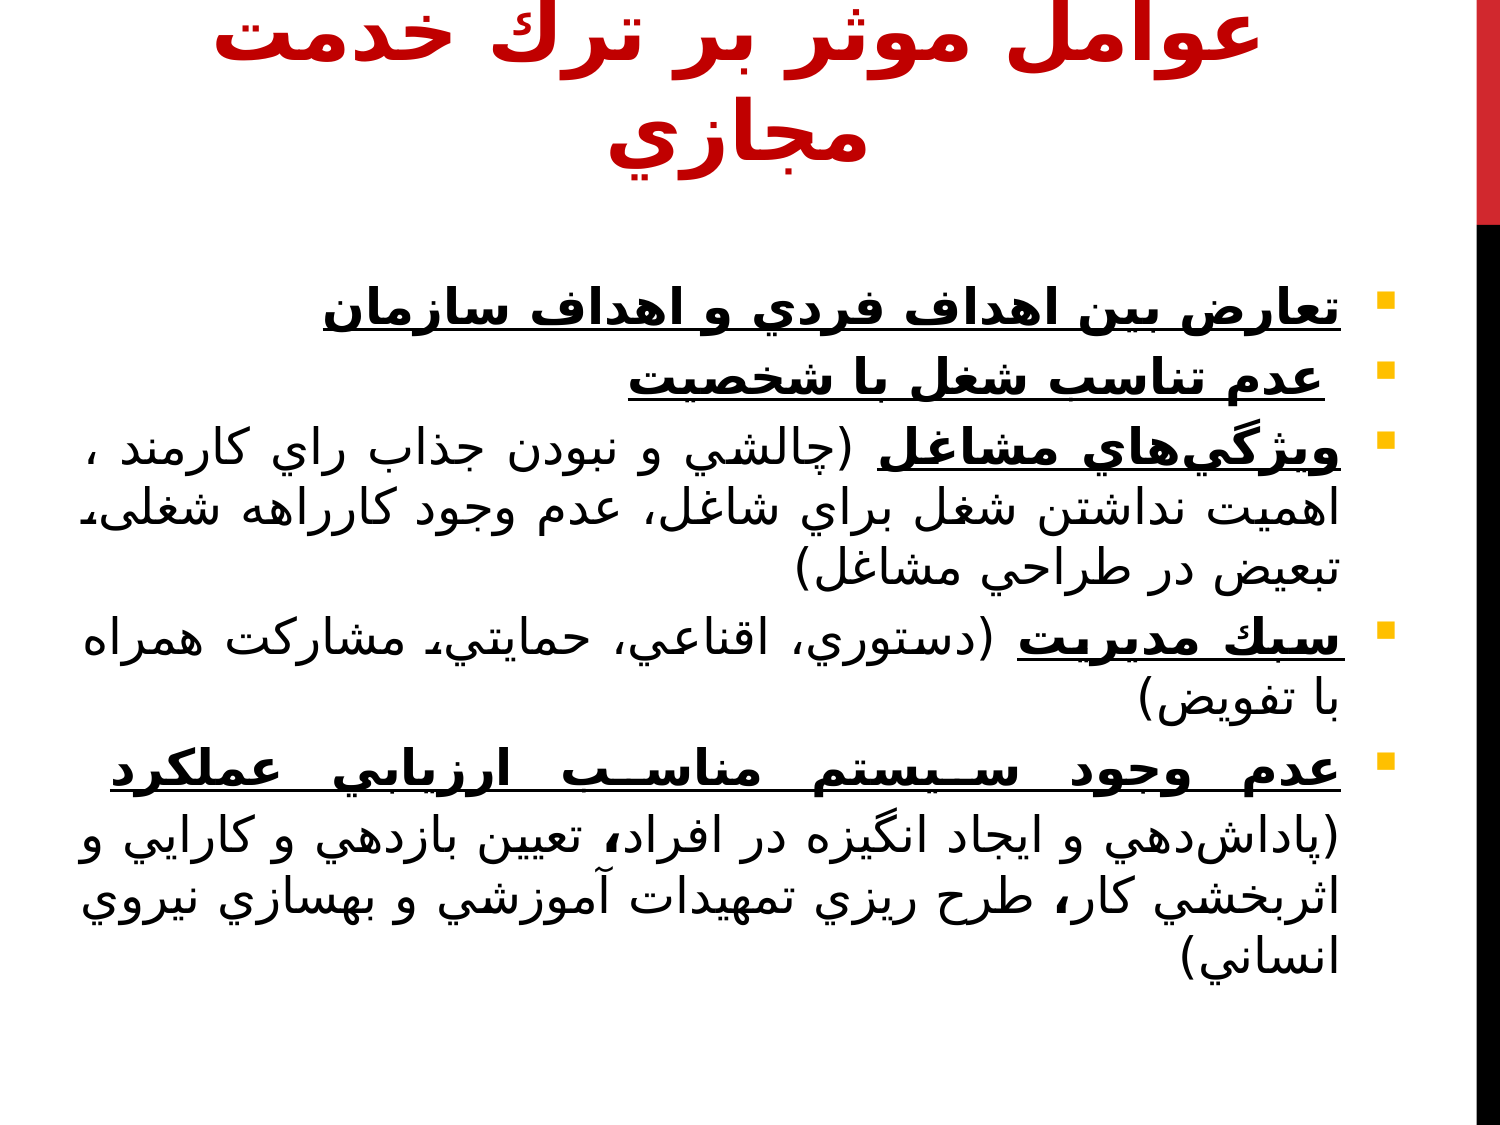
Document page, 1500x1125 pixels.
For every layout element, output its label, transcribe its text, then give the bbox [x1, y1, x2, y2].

text_box تعارض بين اهداف فردي و اهداف سازمان عدم تناسب شغل با شخصيت ويژگي‌هاي مشاغل (چالشي و نبودن جذاب راي كارمند ، اهميت نداشتن شغل براي شاغل، عدم وجود کارراهه شغلی، تبعيض در طراحي مشاغل) سبك مديريت (دستوري، اقناعي، حمايتي، مشارکت همراه با تفويض) عدم وجود سیستم مناسب ارزيابي عملكرد (پاداش‌دهي و ايجاد انگيزه در افراد، تعيين بازدهي و كارايي و اثربخشي كار، طرح ريزي تمهيدات آموزشي و بهسازي نيروي انساني) [64, 267, 1413, 898]
text_box عوامل موثر بر ترك خدمت مجازي [64, 90, 1413, 185]
